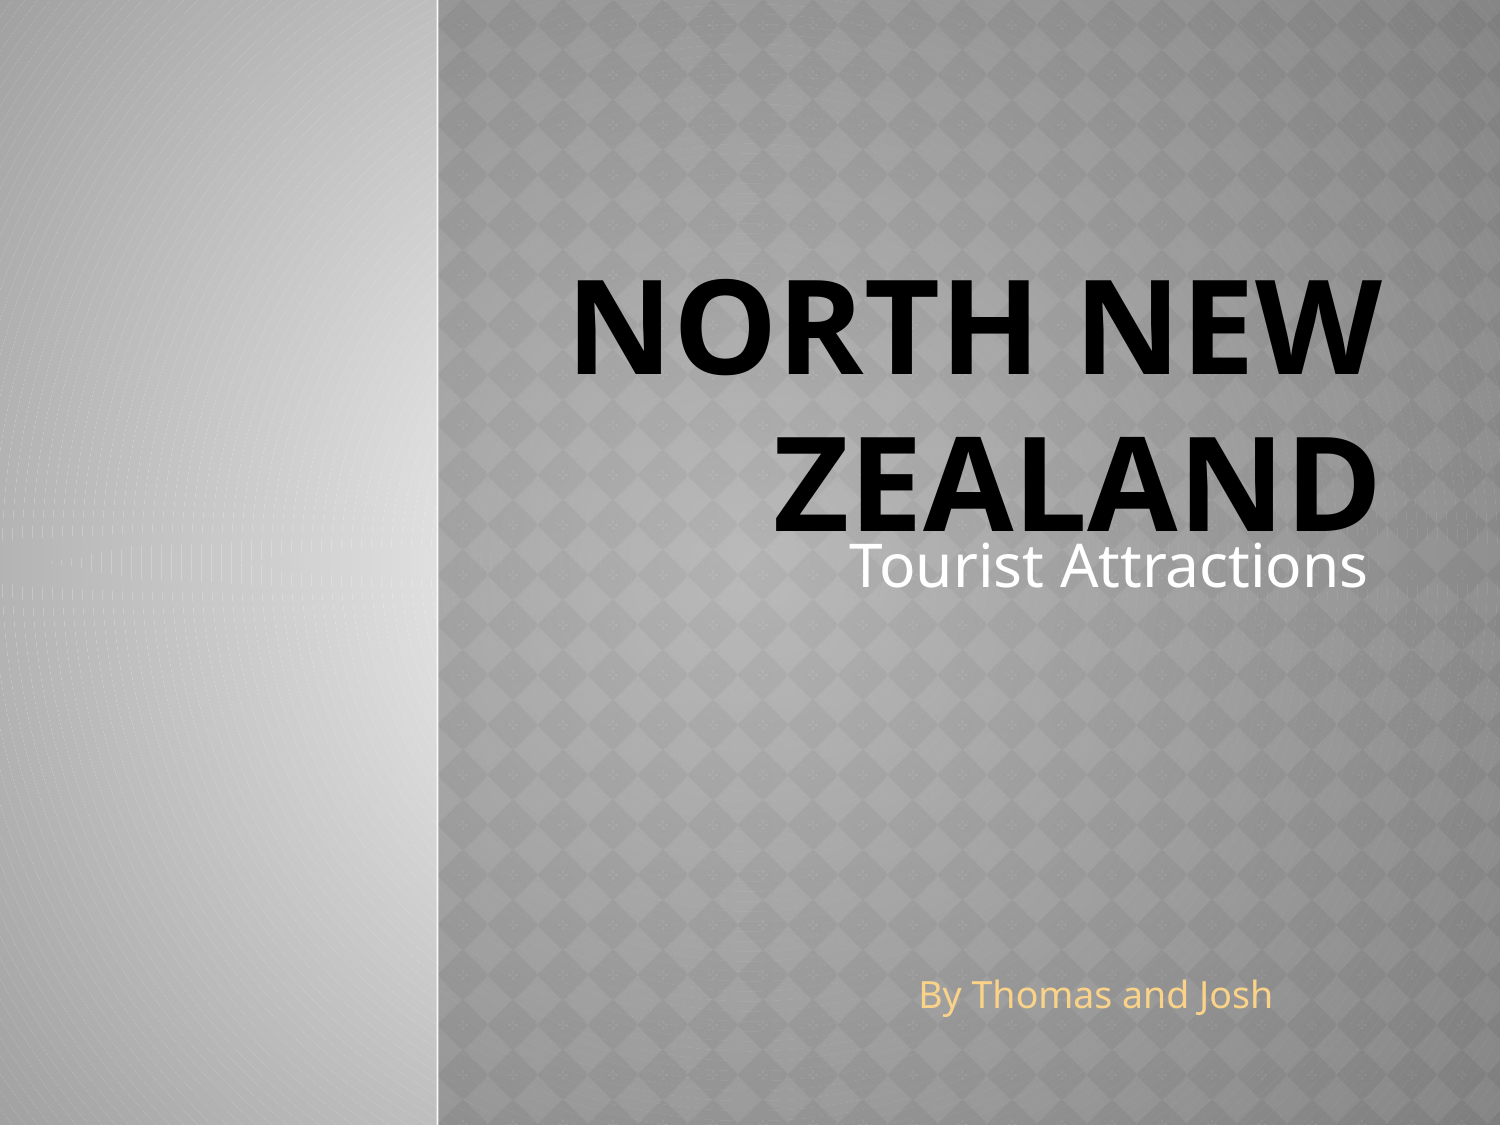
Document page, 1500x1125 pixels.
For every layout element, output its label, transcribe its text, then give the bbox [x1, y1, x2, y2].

subtitle Tourist Attractions [88, 527, 1377, 815]
text_box By Thomas and Josh [903, 964, 1376, 1024]
title North New Zealand [552, 87, 1390, 558]
